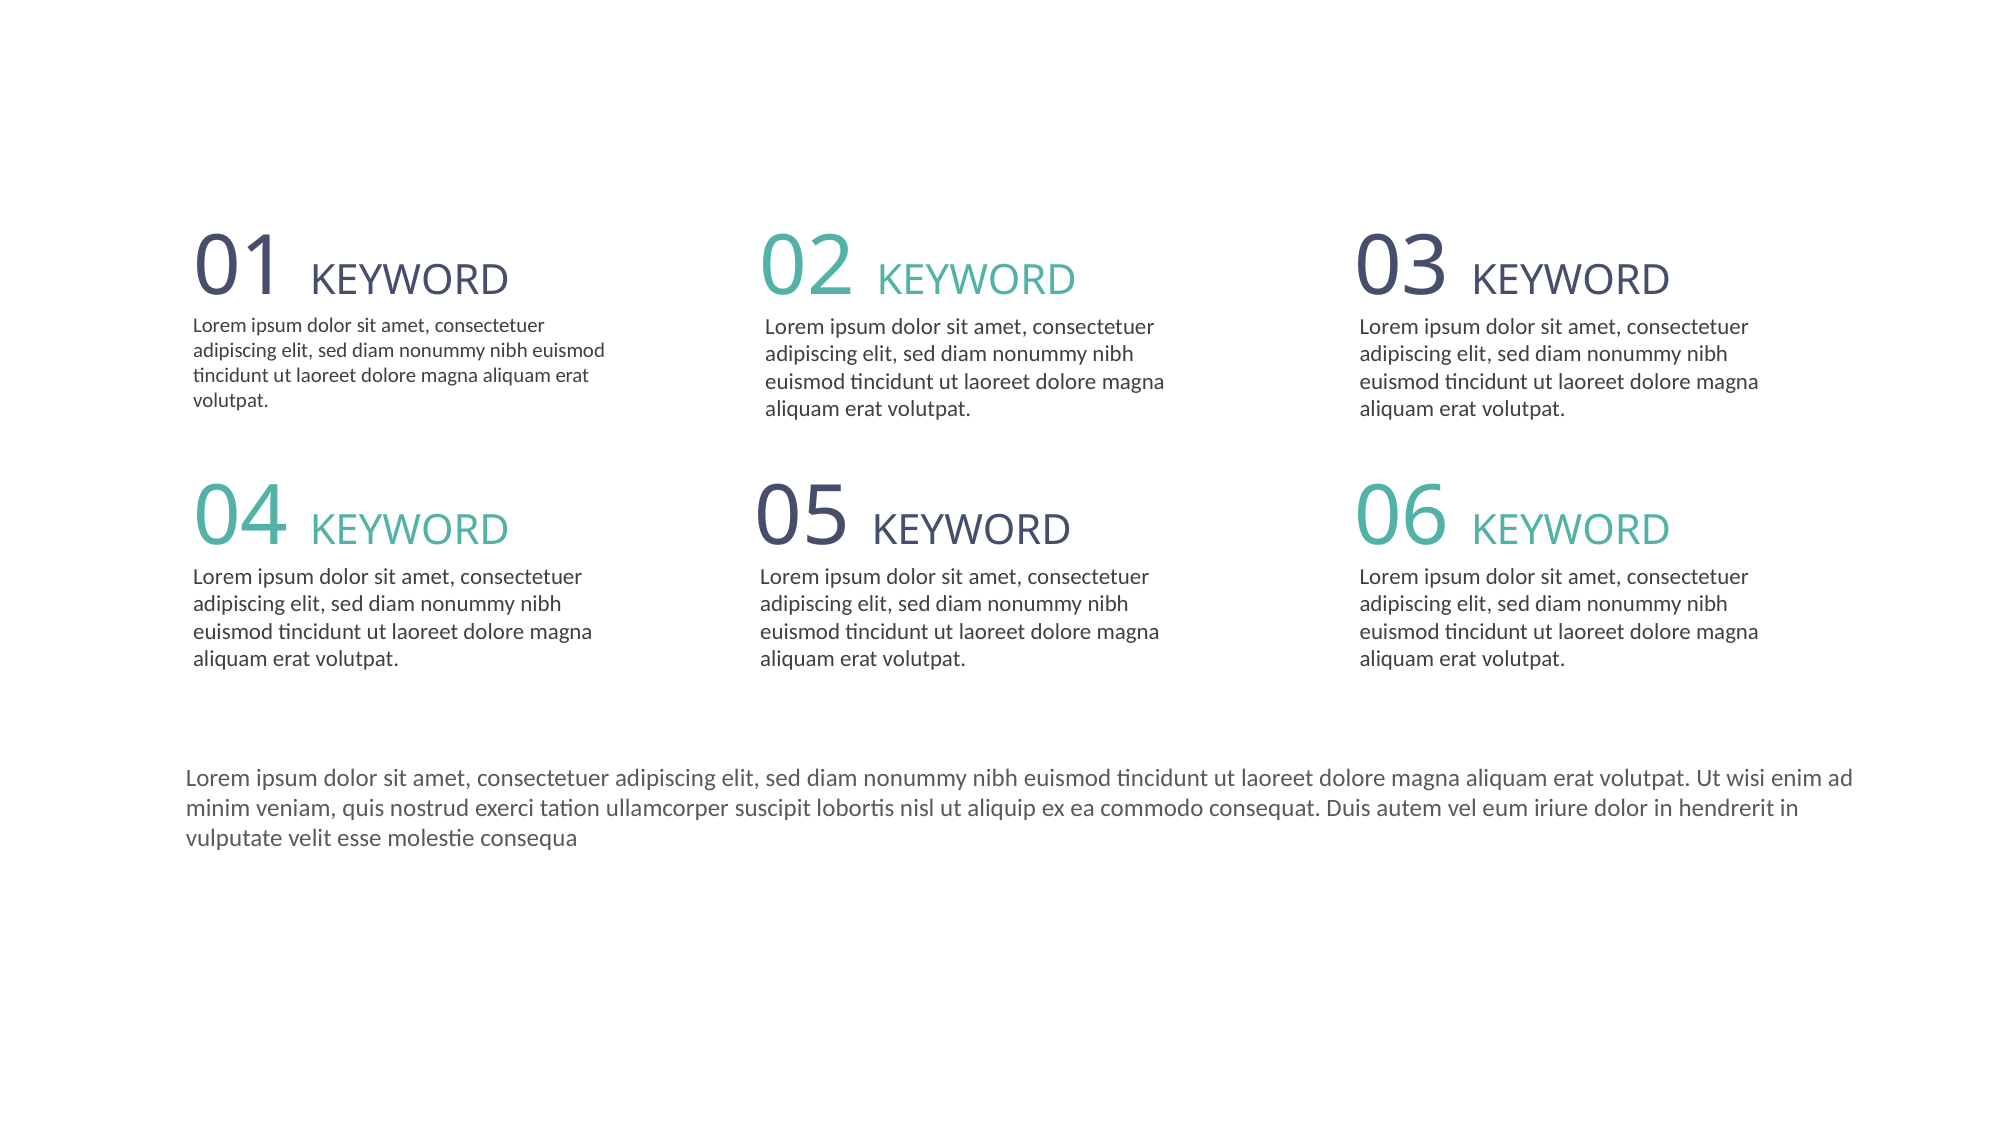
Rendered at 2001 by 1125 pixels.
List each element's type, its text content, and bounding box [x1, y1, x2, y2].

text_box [173, 451, 700, 652]
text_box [739, 201, 1239, 402]
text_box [1334, 201, 1833, 402]
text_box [1334, 451, 1833, 652]
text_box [173, 201, 645, 402]
text_box Lorem ipsum dolor sit amet, consectetuer adipiscing elit, sed diam nonummy nibh euismod tincidunt ut laoreet dolore magna aliquam erat volutpat. Ut wisi enim ad minim veniam, quis nostrud exerci tation ullamcorper suscipit lobortis nisl ut aliquip ex ea commodo consequat. Duis autem vel eum iriure dolor in hendrerit in vulputate velit esse molestie consequa [165, 751, 1901, 931]
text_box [734, 451, 1234, 652]
